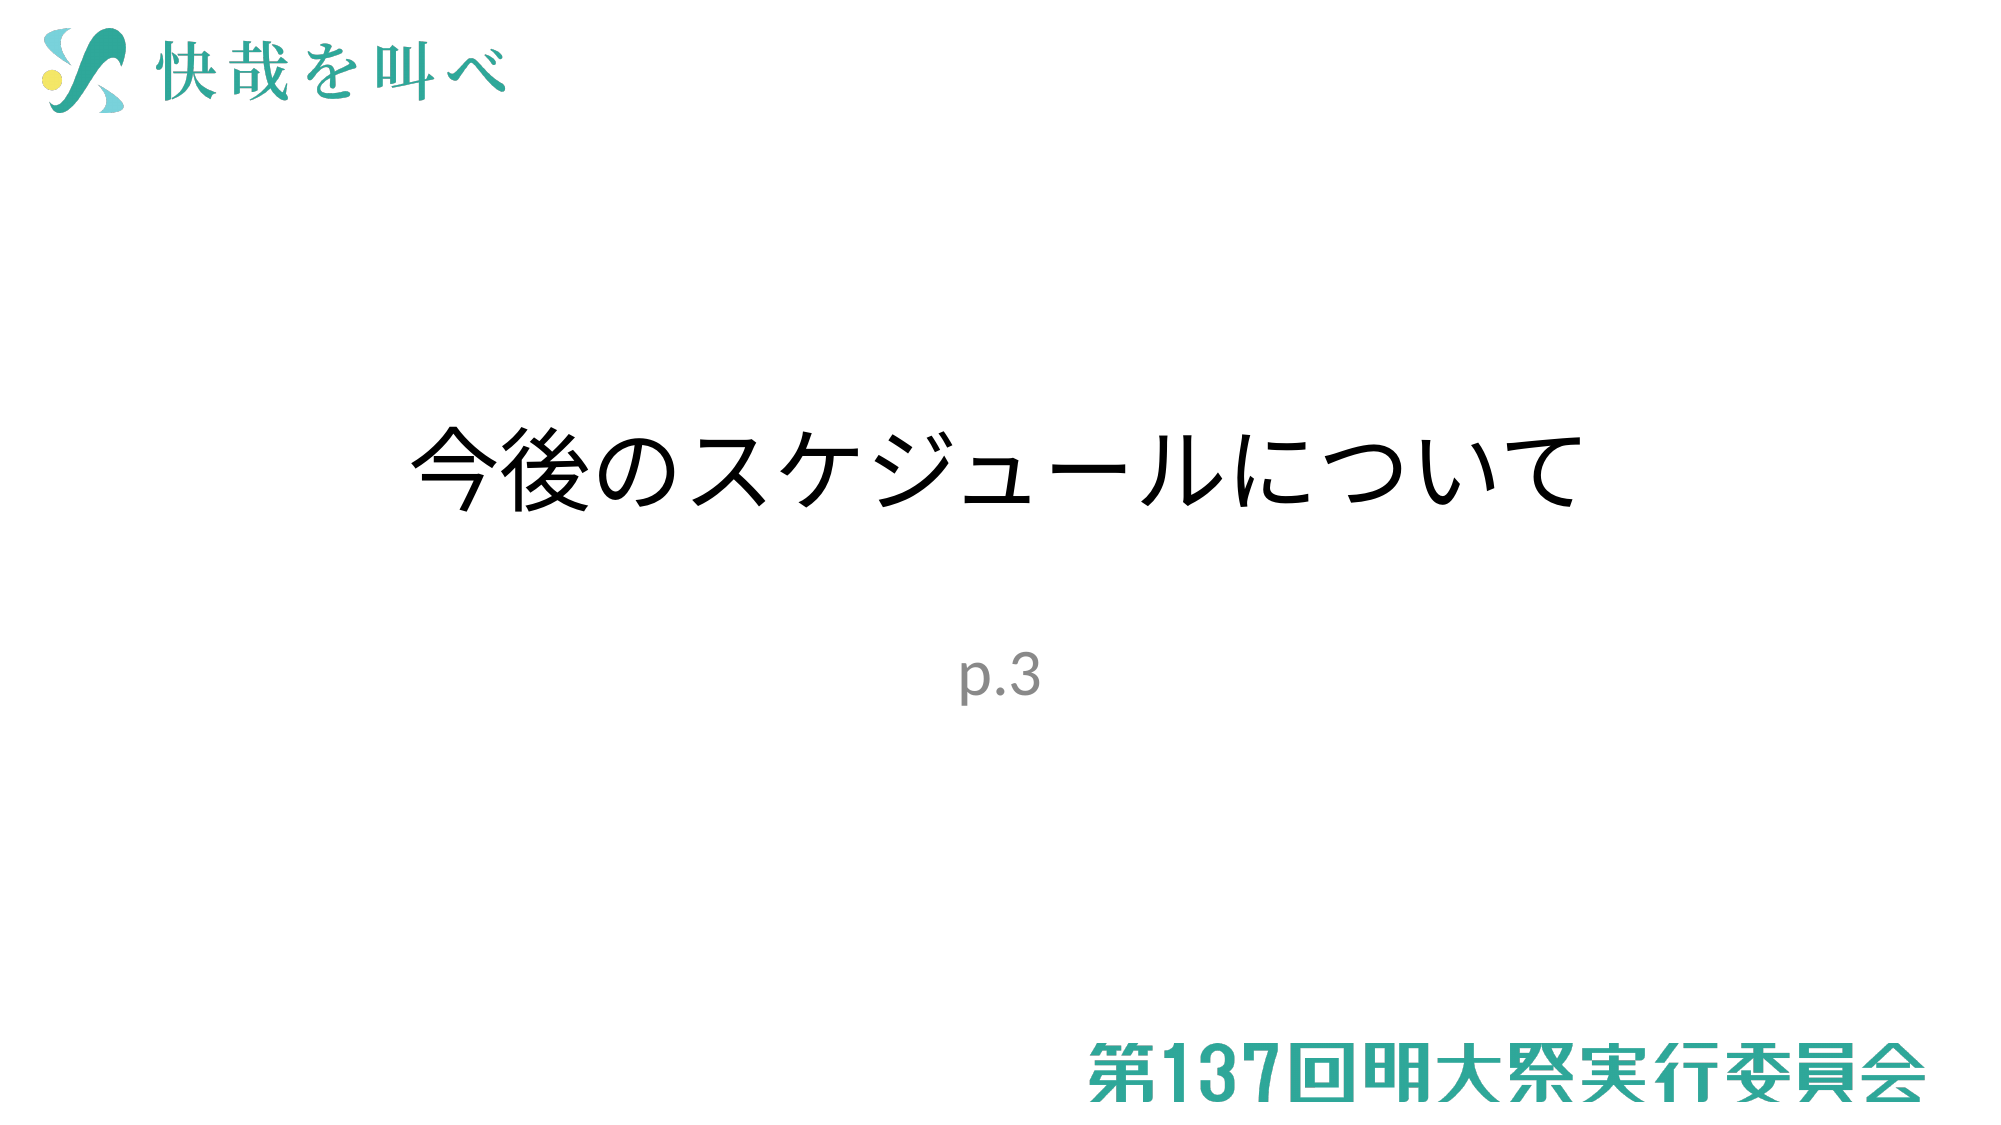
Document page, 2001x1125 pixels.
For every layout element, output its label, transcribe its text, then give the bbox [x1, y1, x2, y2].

picture [1088, 1043, 1926, 1102]
subtitle p.3 [249, 630, 1750, 918]
picture [41, 28, 506, 113]
title 今後のスケジュールについて [137, 358, 1863, 591]
